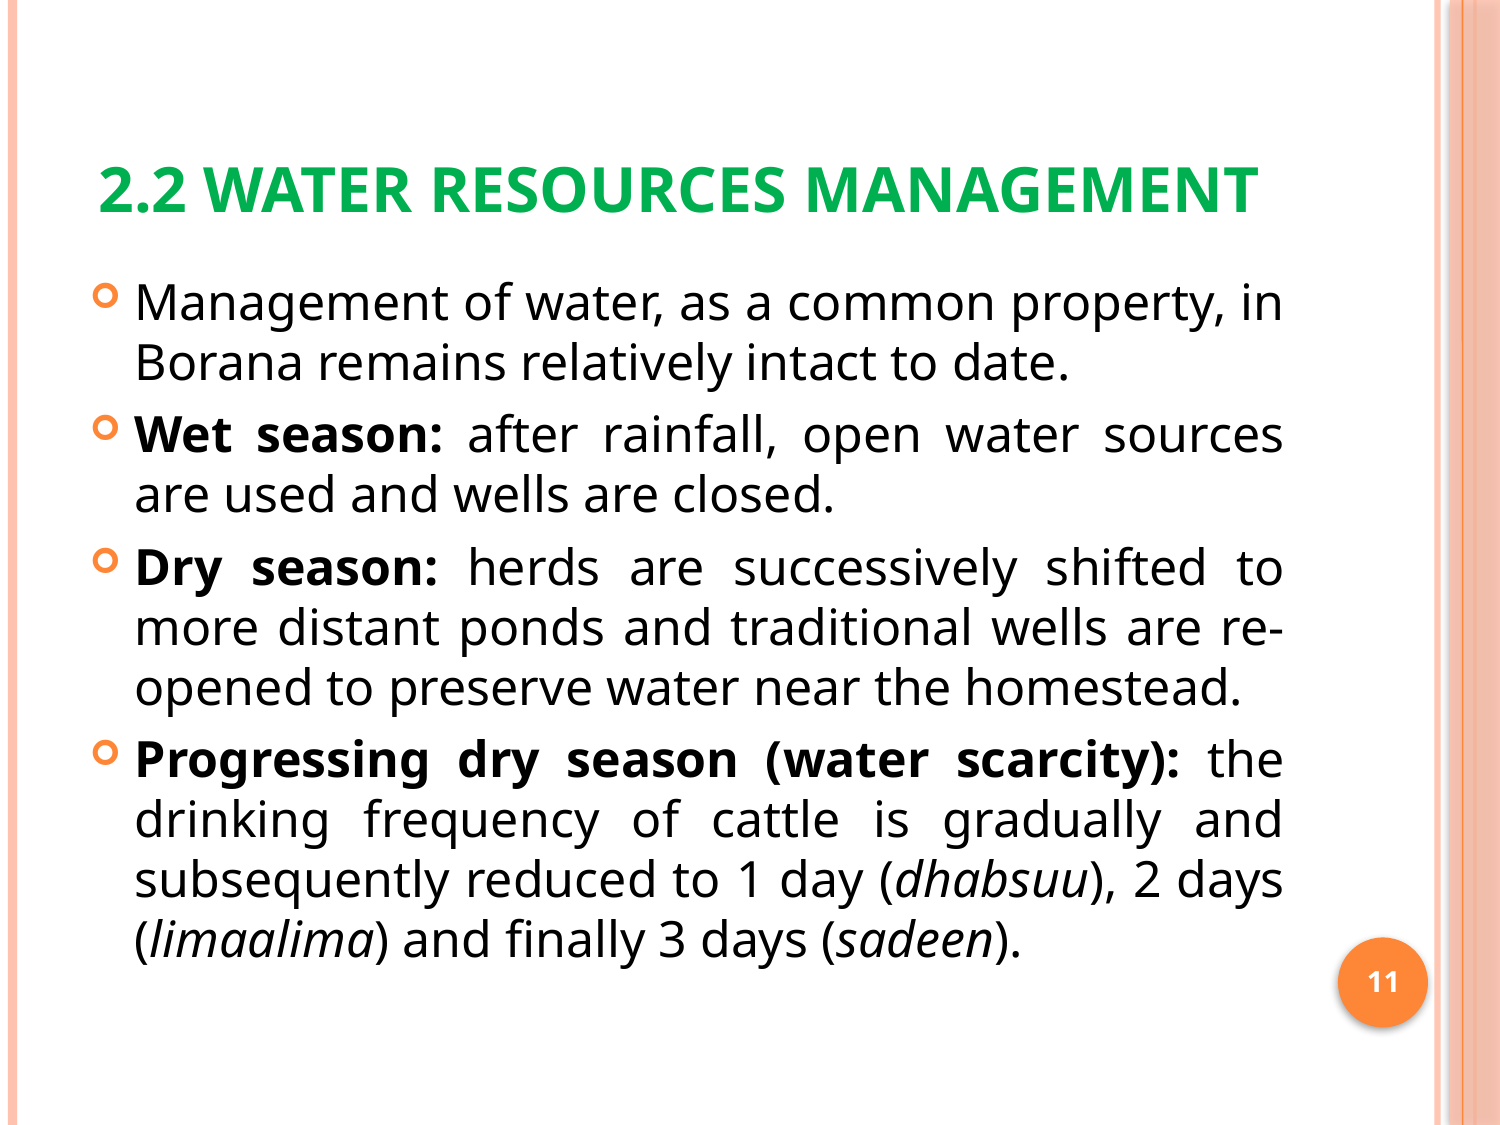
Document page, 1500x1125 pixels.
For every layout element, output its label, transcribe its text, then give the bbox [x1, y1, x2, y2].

slide_number 11 [1333, 940, 1434, 1027]
list Management of water, as a common property, in Borana remains relatively intact to date. Wet season: after rainfall, open water sources are used and wells are closed. Dry season: herds are successively shifted to more distant ponds and traditional wells are re-opened to preserve water near the homestead. Progressing dry season (water scarcity): the drinking frequency of cattle is gradually and subsequently reduced to 1 day (dhabsuu), 2 days (limaalima) and finally 3 days (sadeen). [75, 262, 1300, 1062]
title 2.2 Water Resources Management [75, 45, 1300, 233]
